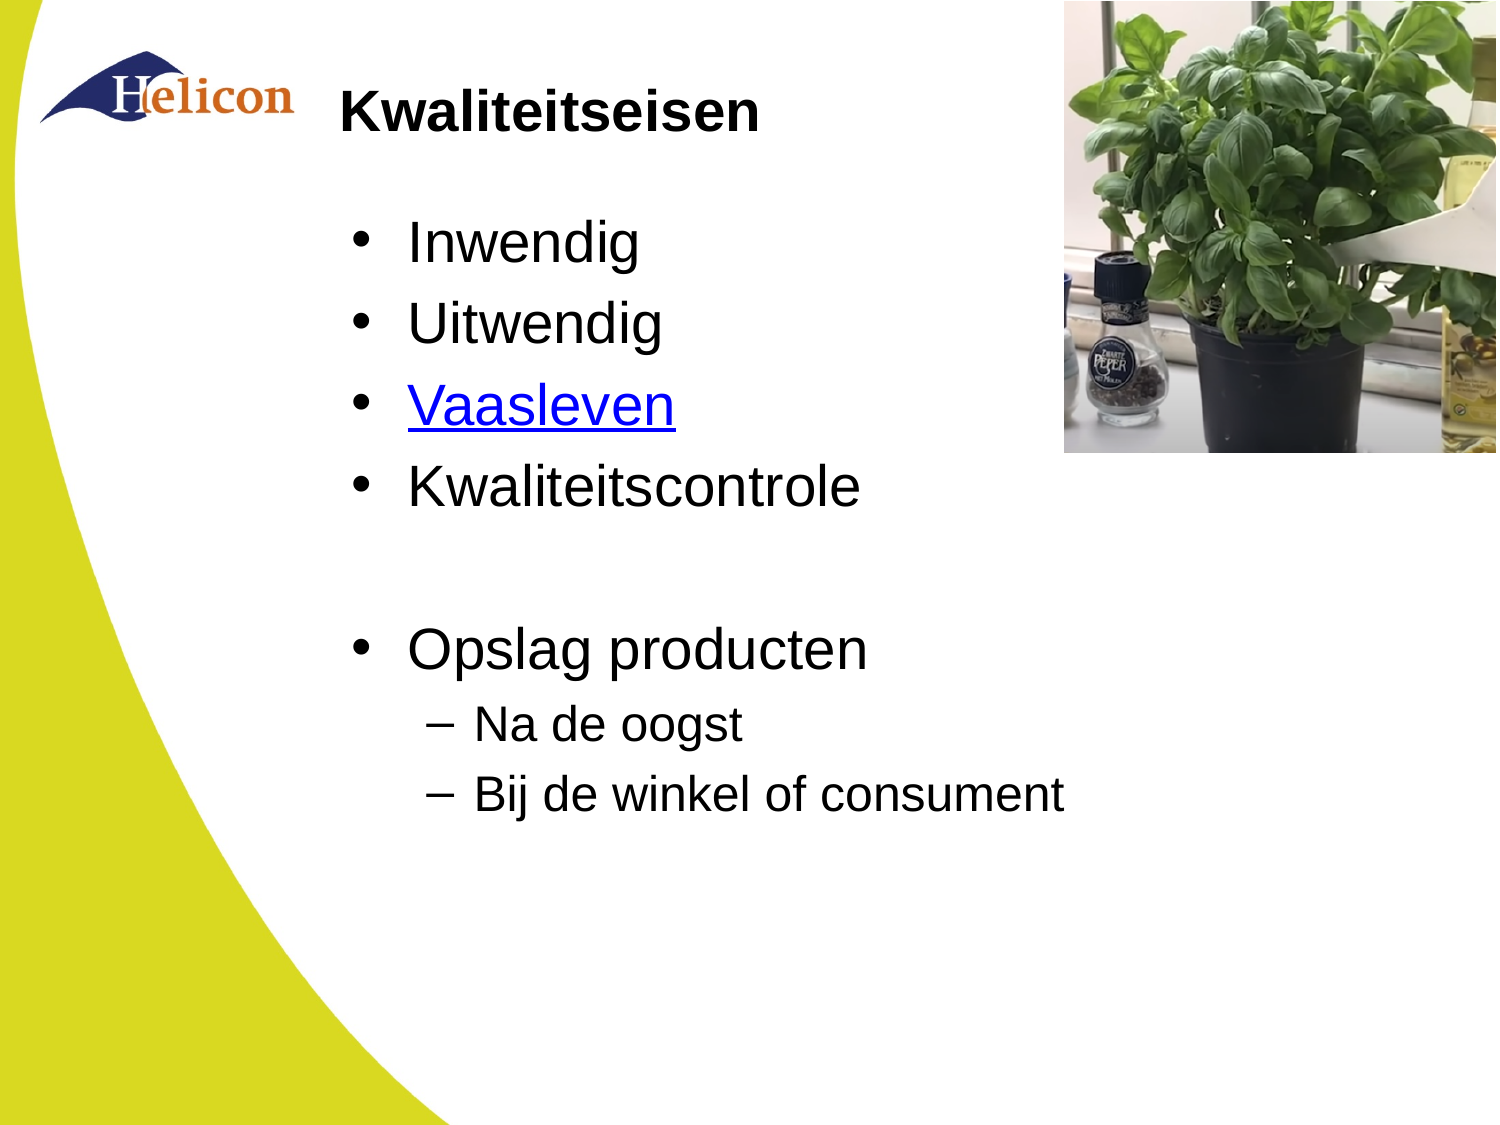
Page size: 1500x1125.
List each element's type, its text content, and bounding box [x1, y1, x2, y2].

title Kwaliteitseisen [324, 54, 1059, 161]
picture [0, 0, 1500, 1125]
list Inwendig Uitwendig Vaasleven Kwaliteitscontrole Opslag producten Na de oogst Bij de winkel of consument [336, 196, 1425, 1005]
